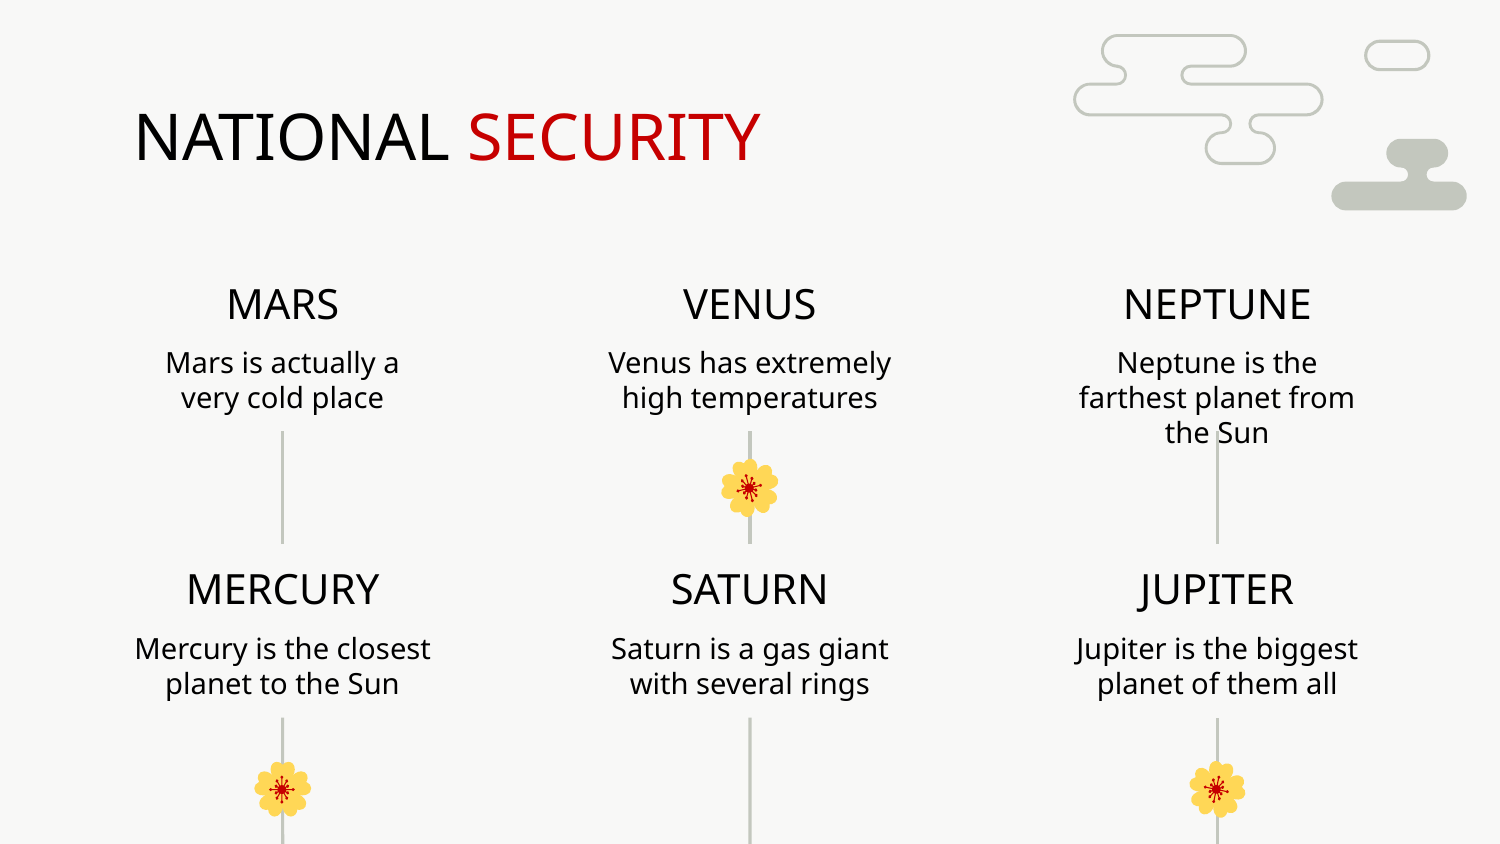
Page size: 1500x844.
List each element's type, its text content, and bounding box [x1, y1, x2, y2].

title MARS [118, 259, 448, 329]
subtitle Venus has extremely high temperatures [585, 329, 915, 432]
title NEPTUNE [1052, 259, 1382, 329]
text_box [717, 459, 782, 517]
subtitle Saturn is a gas giant with several rings [585, 615, 915, 718]
title JUPITER [1052, 544, 1382, 615]
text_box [1186, 761, 1249, 817]
title SATURN [585, 544, 915, 615]
subtitle Neptune is the farthest planet from the Sun [1052, 329, 1382, 432]
title VENUS [585, 259, 915, 329]
text_box [1073, 34, 1324, 166]
title MERCURY [118, 544, 448, 615]
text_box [251, 761, 314, 817]
title NATIONAL SECURITY [118, 88, 1382, 182]
subtitle Jupiter is the biggest planet of them all [1052, 615, 1382, 718]
subtitle Mercury is the closest planet to the Sun [118, 615, 448, 718]
subtitle Mars is actually a very cold place [118, 329, 448, 432]
